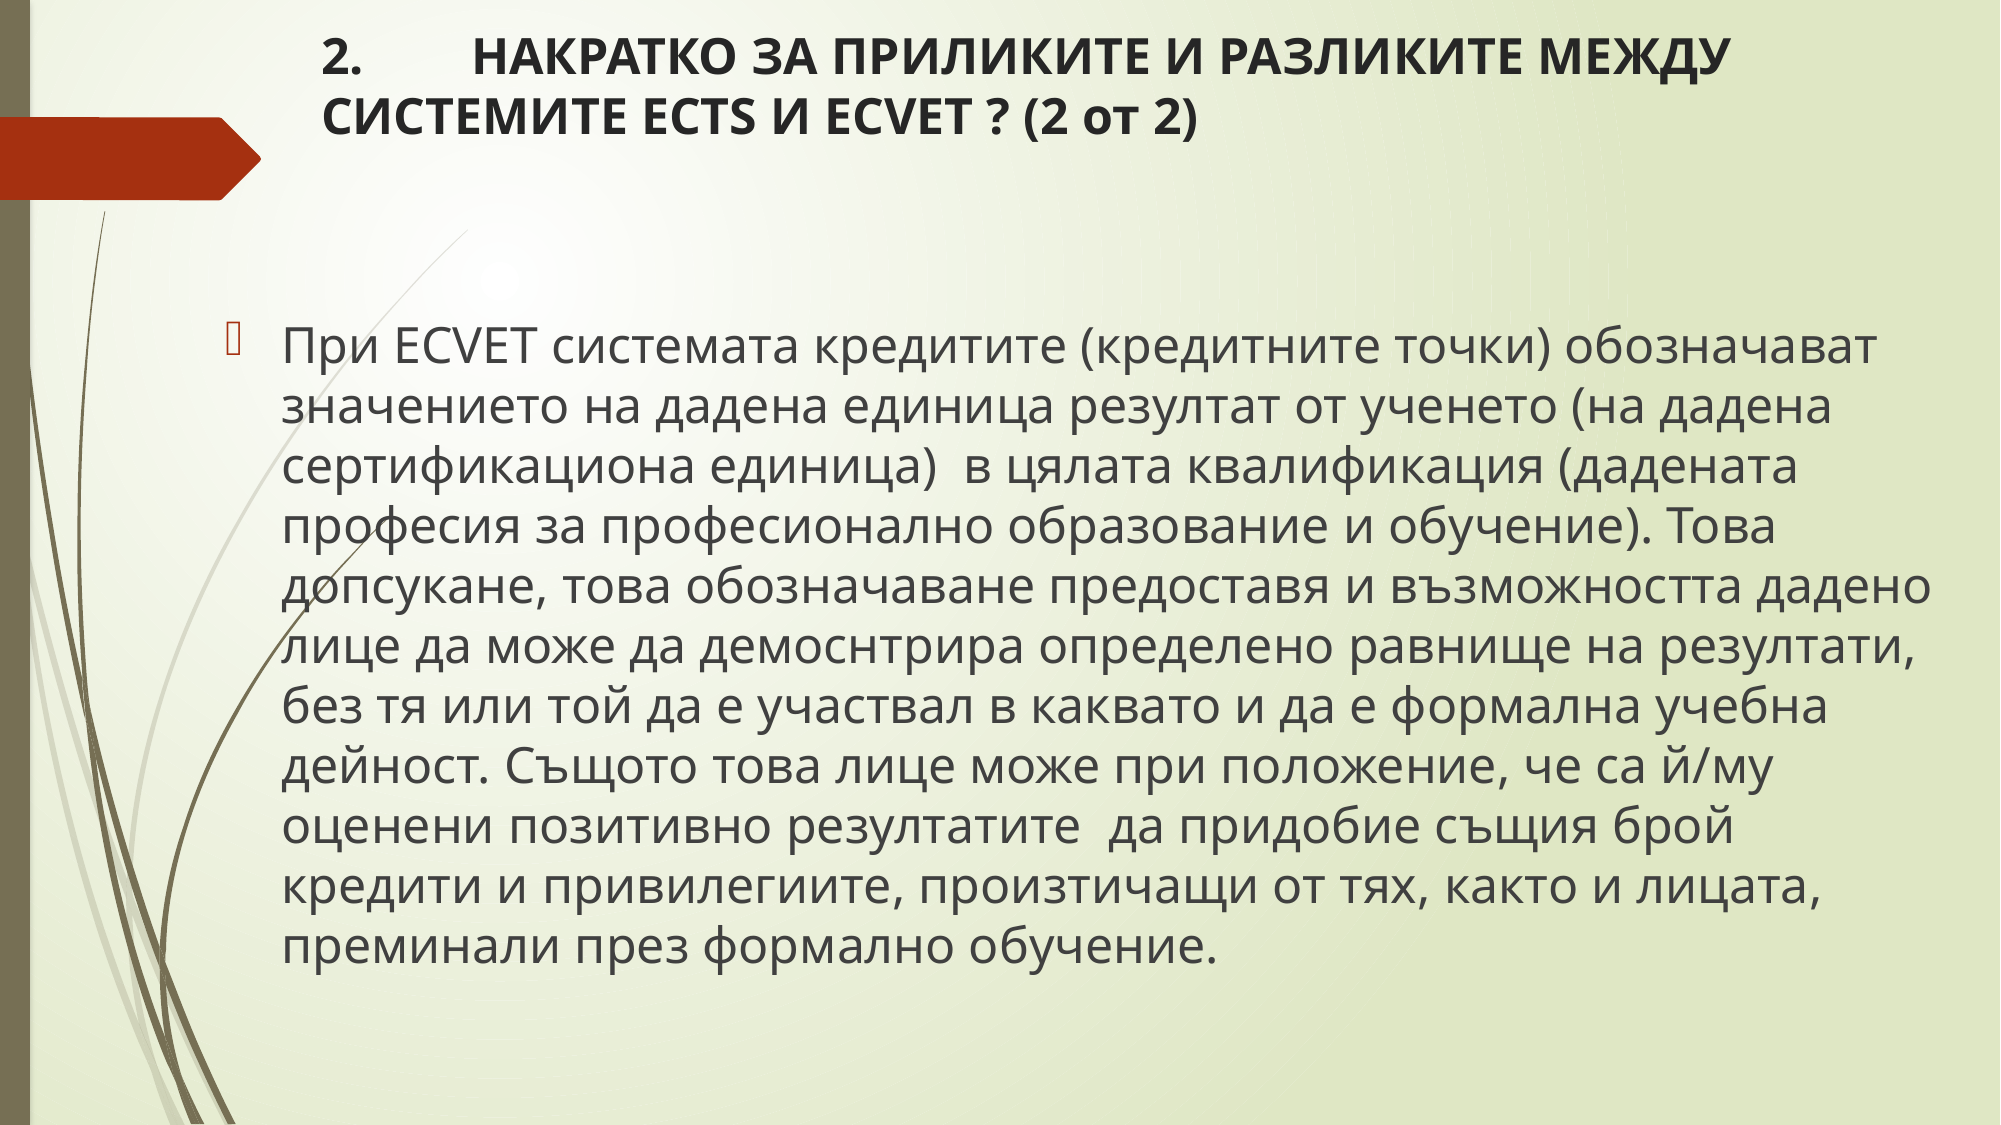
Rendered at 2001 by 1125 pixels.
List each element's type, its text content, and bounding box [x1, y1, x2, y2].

title 2. НАКРАТКО ЗА ПРИЛИКИТЕ И РАЗЛИКИТЕ МЕЖДУ СИСТЕМИТЕ ECTS И ECVET ? (2 от 2) [306, 16, 1830, 174]
list При ECVET системата кредитите (кредитните точки) обозначават значението на дадена единица резултат от ученето (на дадена сертификациона единица) в цялата квалификация (дадената професия за професионално образование и обучение). Това допсукане, това обозначаване предоставя и възможността дадено лице да може да демоснтрира определено равнище на резултати, без тя или той да е участвал в каквато и да е формална учебна дейност. Същото това лице може при положение, че са й/му оценени позитивно резултатите да придобие същия брой кредити и привилегиите, произтичащи от тях, както и лицата, преминали през формално обучение. [210, 306, 1957, 1044]
